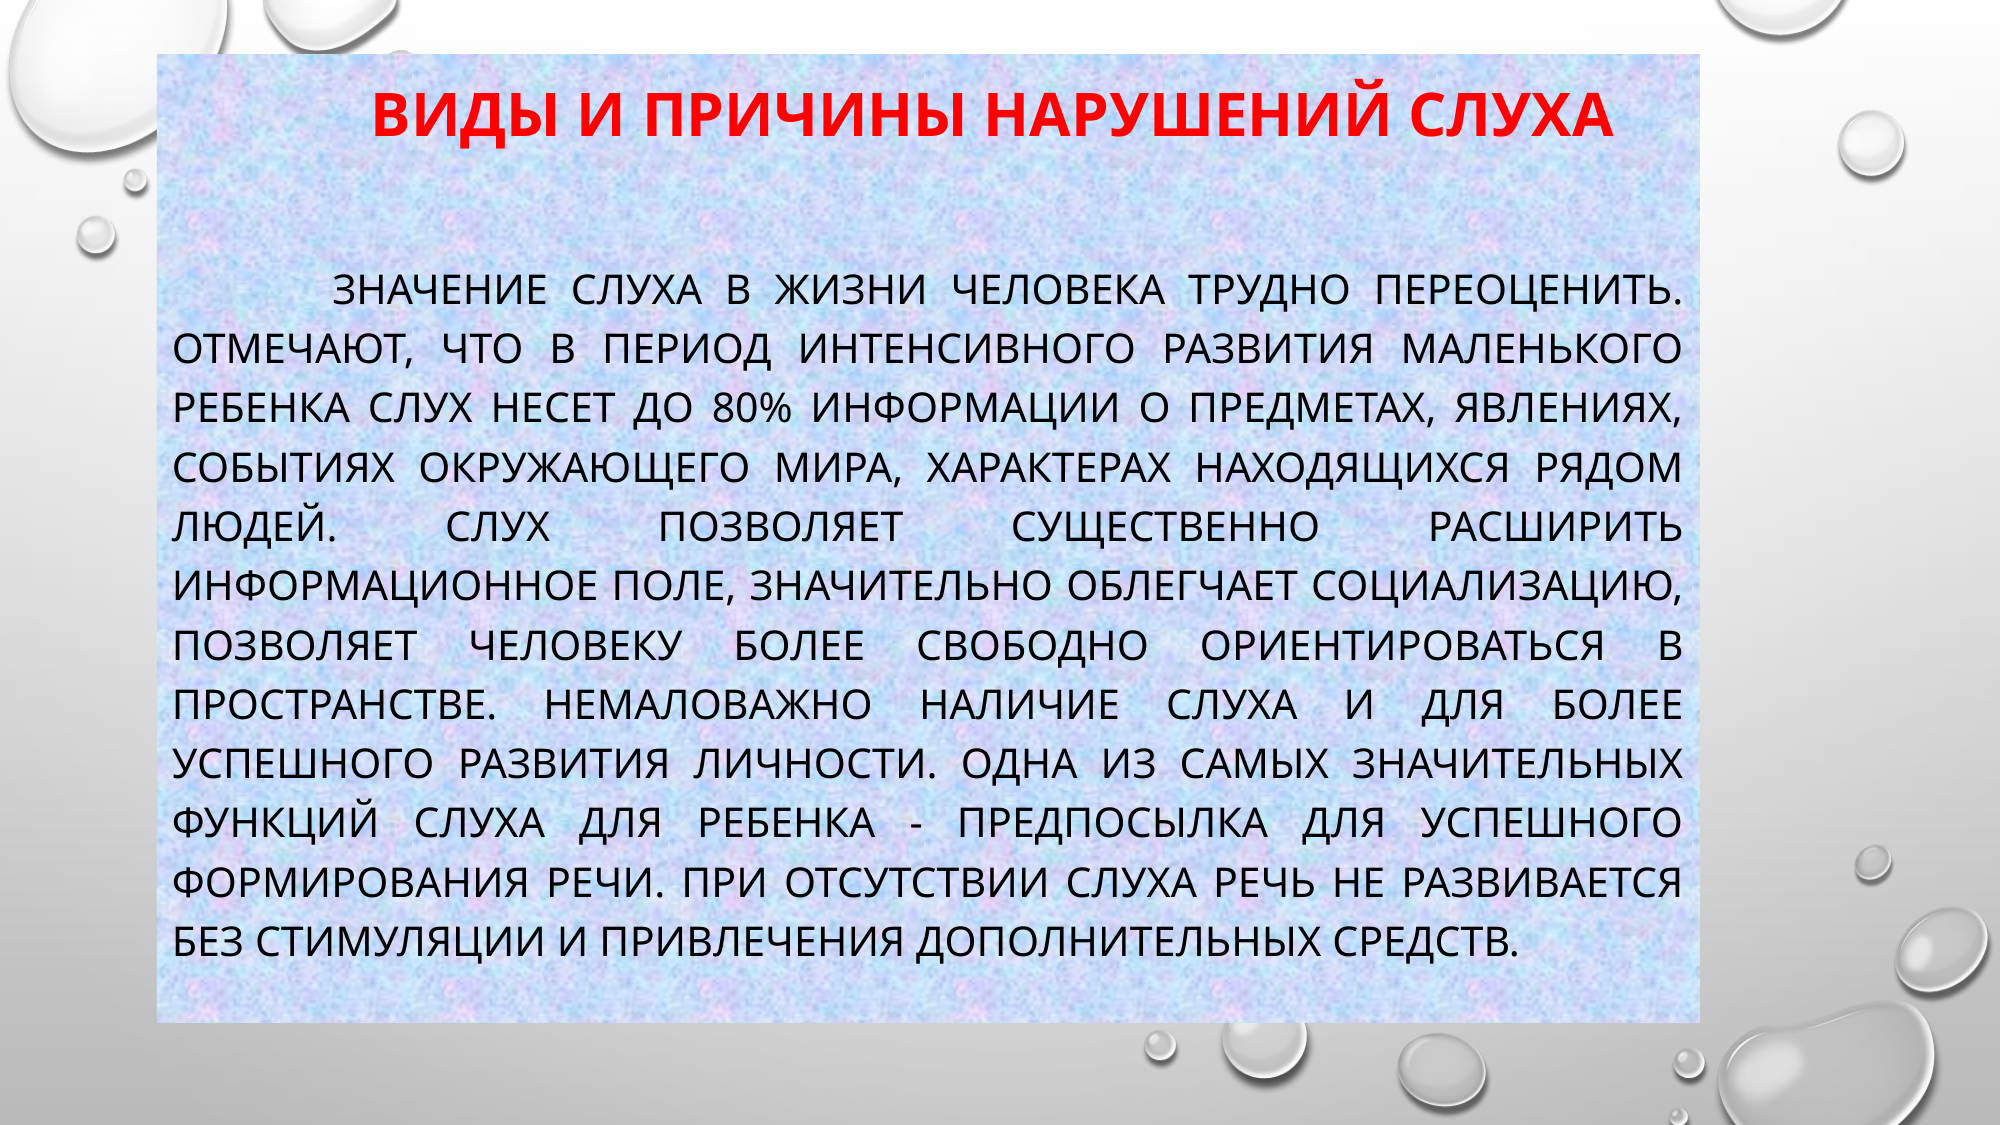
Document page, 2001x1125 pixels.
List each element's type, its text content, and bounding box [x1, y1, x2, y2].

list Виды и причины нарушений слуха Значение слуха в жизни человека трудно переоценить. Отмечают, что в период интенсивного развития маленького ребенка слух несет до 80% информации о предметах, явлениях, событиях окружающего мира, характерах находящихся рядом людей. Слух позволяет существенно расширить информационное поле, значительно облегчает социализацию, позволяет человеку более свободно ориентироваться в пространстве. Немаловажно наличие слуха и для более успешного развития личности. Одна из самых значительных функций слуха для ребенка - предпосылка для успешного формирования речи. При отсутствии слуха речь не развивается без стимуляции и привлечения дополнительных средств. [156, 54, 1700, 1023]
picture [0, 0, 2000, 1125]
